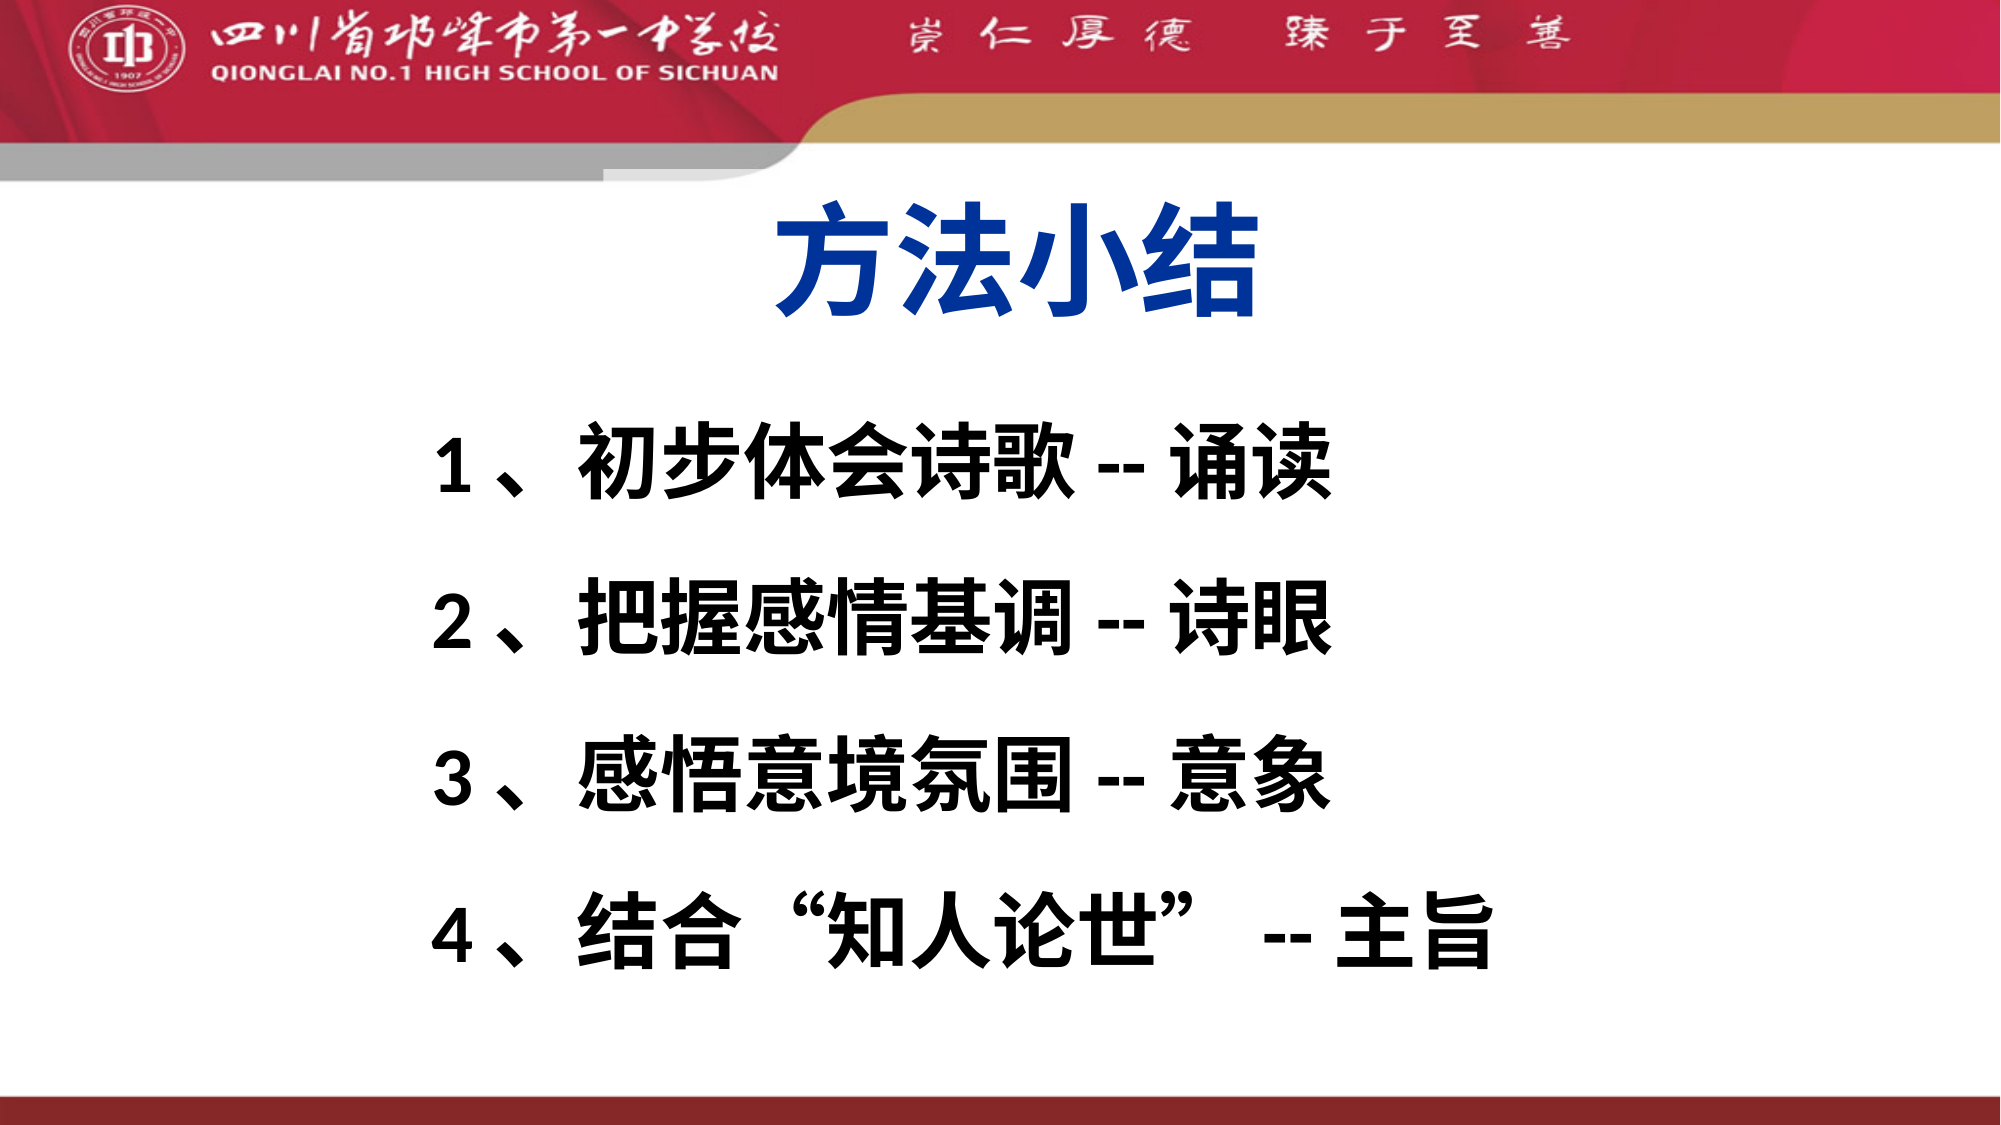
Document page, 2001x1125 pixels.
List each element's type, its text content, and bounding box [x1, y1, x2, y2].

text_box 1、初步体会诗歌--诵读 2、把握感情基调--诗眼 3、感悟意境氛围--意象 4、结合“知人论世”--主旨 [256, 360, 1779, 1026]
text_box 方法小结 [603, 169, 1432, 346]
picture [0, 0, 2001, 1125]
